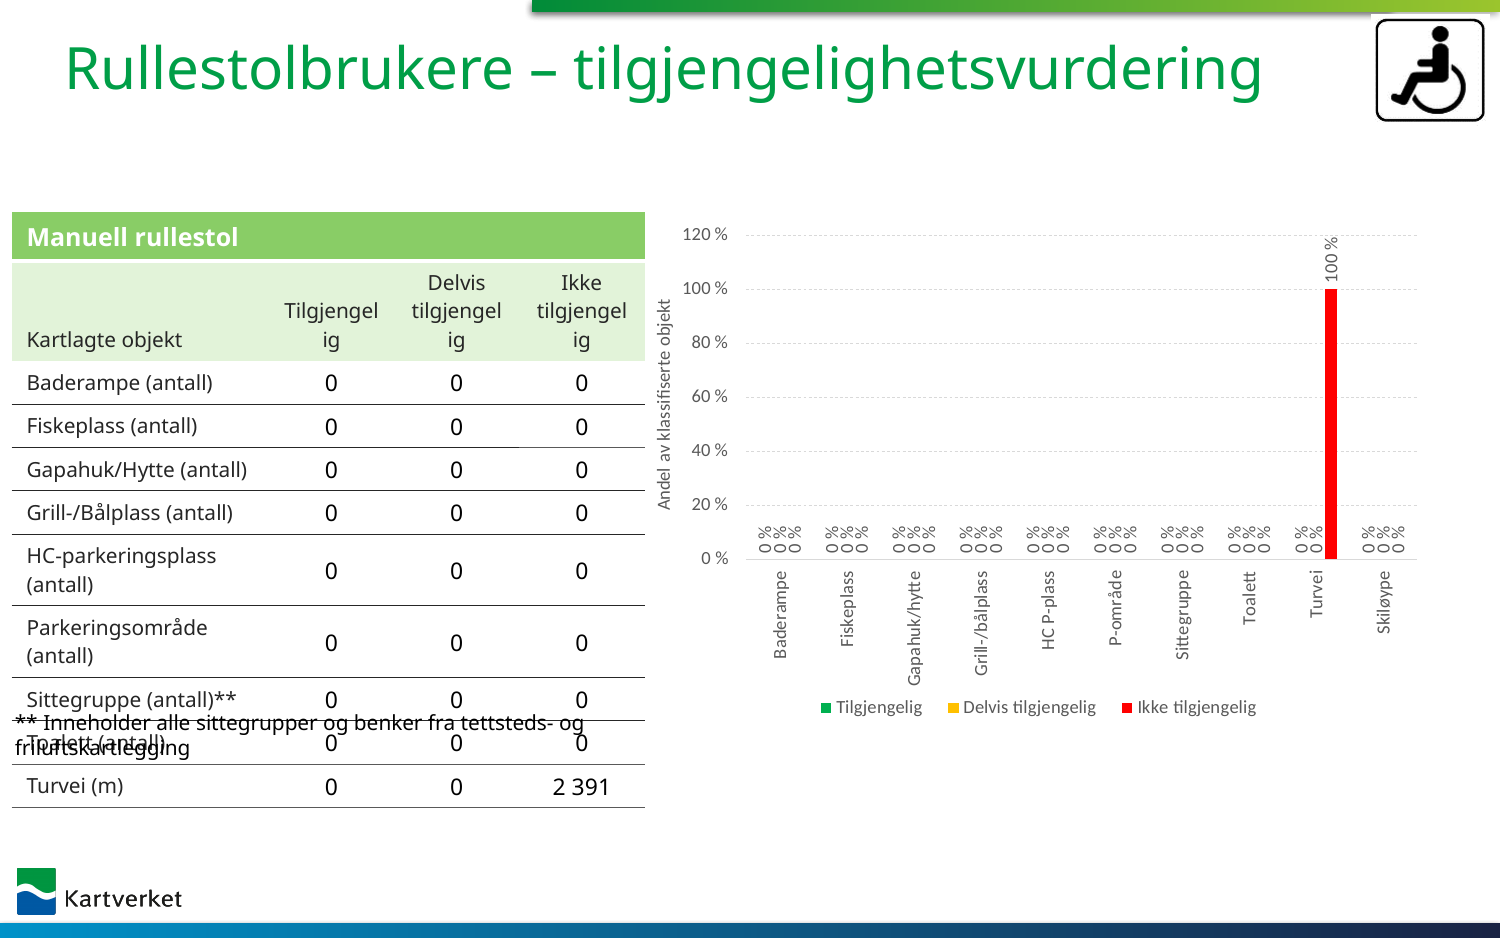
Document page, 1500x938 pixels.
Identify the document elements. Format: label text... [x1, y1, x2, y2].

table_cell 0 [269, 491, 394, 534]
table_cell 0 [394, 405, 519, 447]
table_cell 0 [269, 361, 394, 404]
table_cell Kartlagte objekt [12, 263, 269, 361]
table_cell 0 [269, 606, 394, 677]
table_cell 2 391 [519, 768, 645, 807]
table_cell Gapahuk/Hytte (antall) [12, 448, 269, 490]
table_cell 0 [519, 361, 638, 404]
table_cell 0 [394, 678, 519, 702]
table_cell Fiskeplass (antall) [12, 405, 269, 447]
picture [643, 218, 1427, 728]
table_cell 0 [269, 448, 394, 490]
table_cell 0 [269, 678, 394, 702]
table_cell 0 [269, 535, 394, 605]
table_cell 0 [519, 491, 638, 534]
table_cell 0 [394, 768, 519, 807]
text_box Rullestolbrukere – tilgjengelighetsvurdering [49, 12, 1372, 109]
table_cell 0 [519, 678, 638, 702]
table_cell 0 [519, 606, 638, 677]
table_cell Grill-/Bålplass (antall) [12, 491, 269, 534]
table_cell 0 [394, 606, 519, 677]
table_cell 0 [519, 535, 638, 605]
table_cell Ikke tilgjengelig [519, 263, 638, 361]
table_cell 0 [519, 448, 638, 490]
table_cell 0 [394, 361, 519, 404]
table_cell Turvei (m) [12, 768, 269, 807]
table_header Manuell rullestol [12, 212, 645, 259]
table_cell 0 [519, 405, 638, 447]
table_cell 0 [394, 448, 519, 490]
text_box ** Inneholder alle sittegrupper og benker fra tettsteds- og friluftskartlegging [0, 702, 745, 768]
table_cell 0 [394, 491, 519, 534]
picture [1371, 13, 1491, 127]
table_cell Tilgjengelig [269, 263, 394, 361]
table_cell 0 [394, 535, 519, 605]
table_cell Sittegruppe (antall)** [12, 678, 269, 702]
table_cell Delvis tilgjengelig [394, 263, 519, 361]
table_cell Baderampe (antall) [12, 361, 269, 404]
table_cell Parkeringsområde (antall) [12, 606, 269, 677]
table_cell HC-parkeringsplass (antall) [12, 535, 269, 605]
table_cell 0 [269, 768, 394, 807]
table_cell 0 [269, 405, 394, 447]
